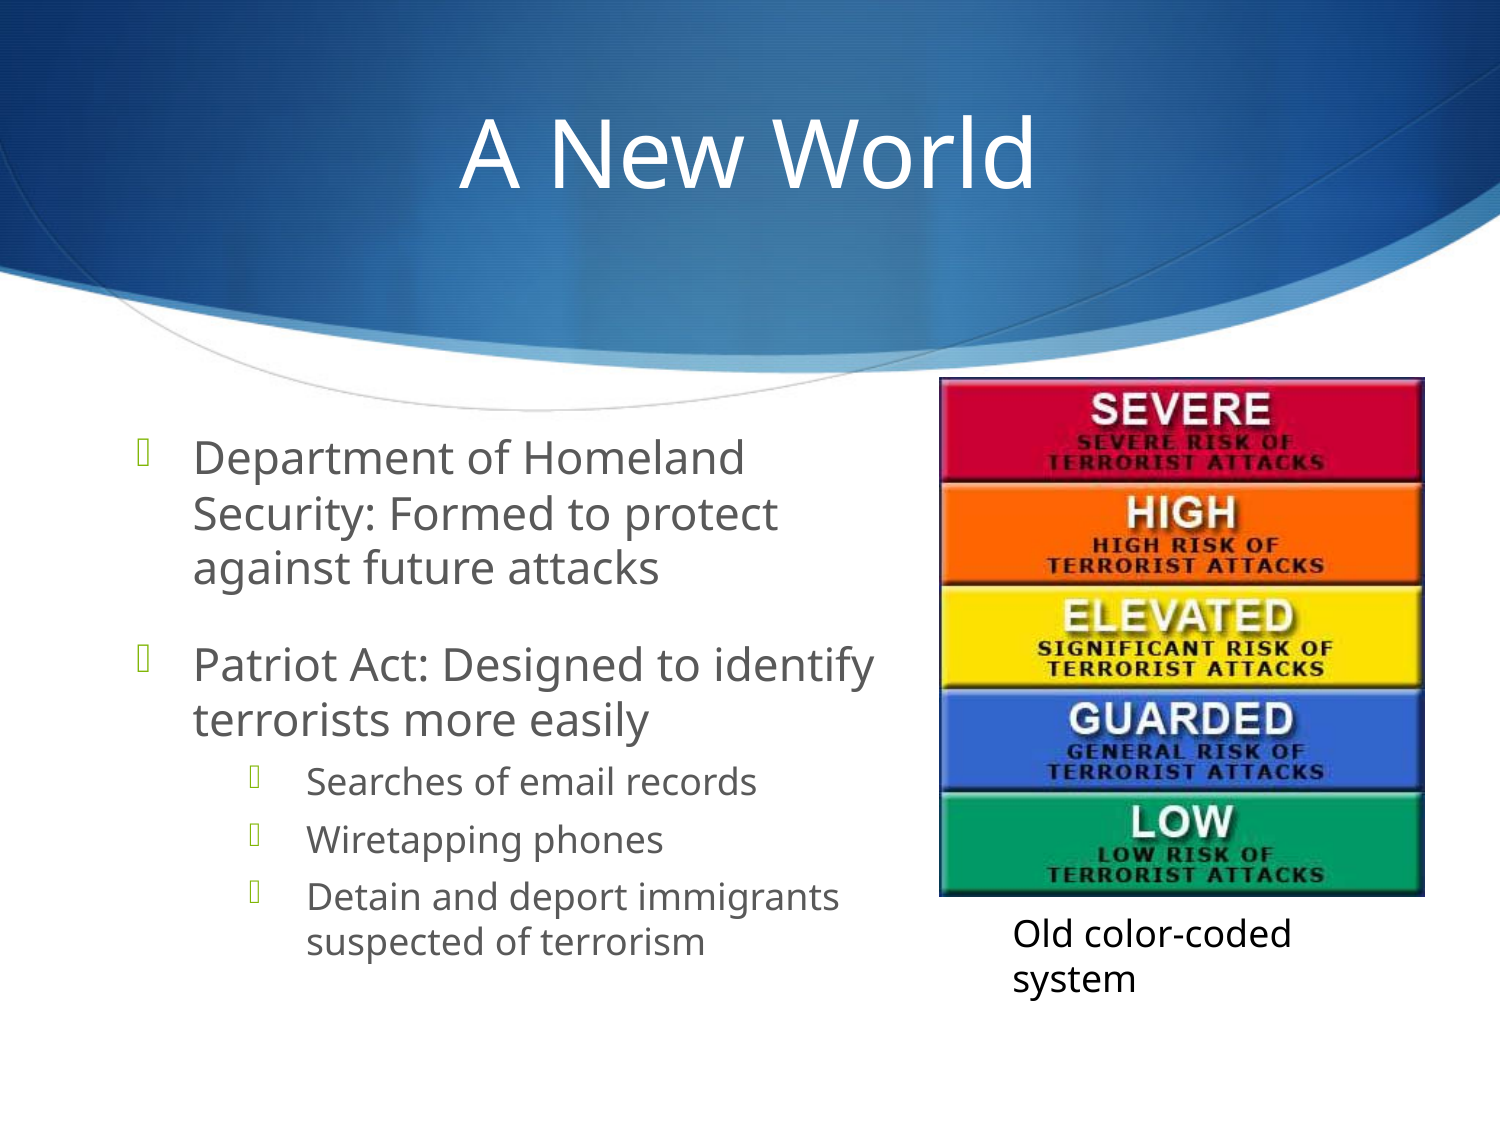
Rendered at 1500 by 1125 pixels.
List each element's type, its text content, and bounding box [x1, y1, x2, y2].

text_box Old color-coded system [997, 904, 1390, 1008]
list Department of Homeland Security: Formed to protect against future attacks Patriot Act: Designed to identify terrorists more easily Searches of email records Wiretapping phones Detain and deport immigrants suspected of terrorism [121, 421, 934, 1084]
picture [0, 0, 1500, 1125]
title A New World [75, 56, 1425, 245]
